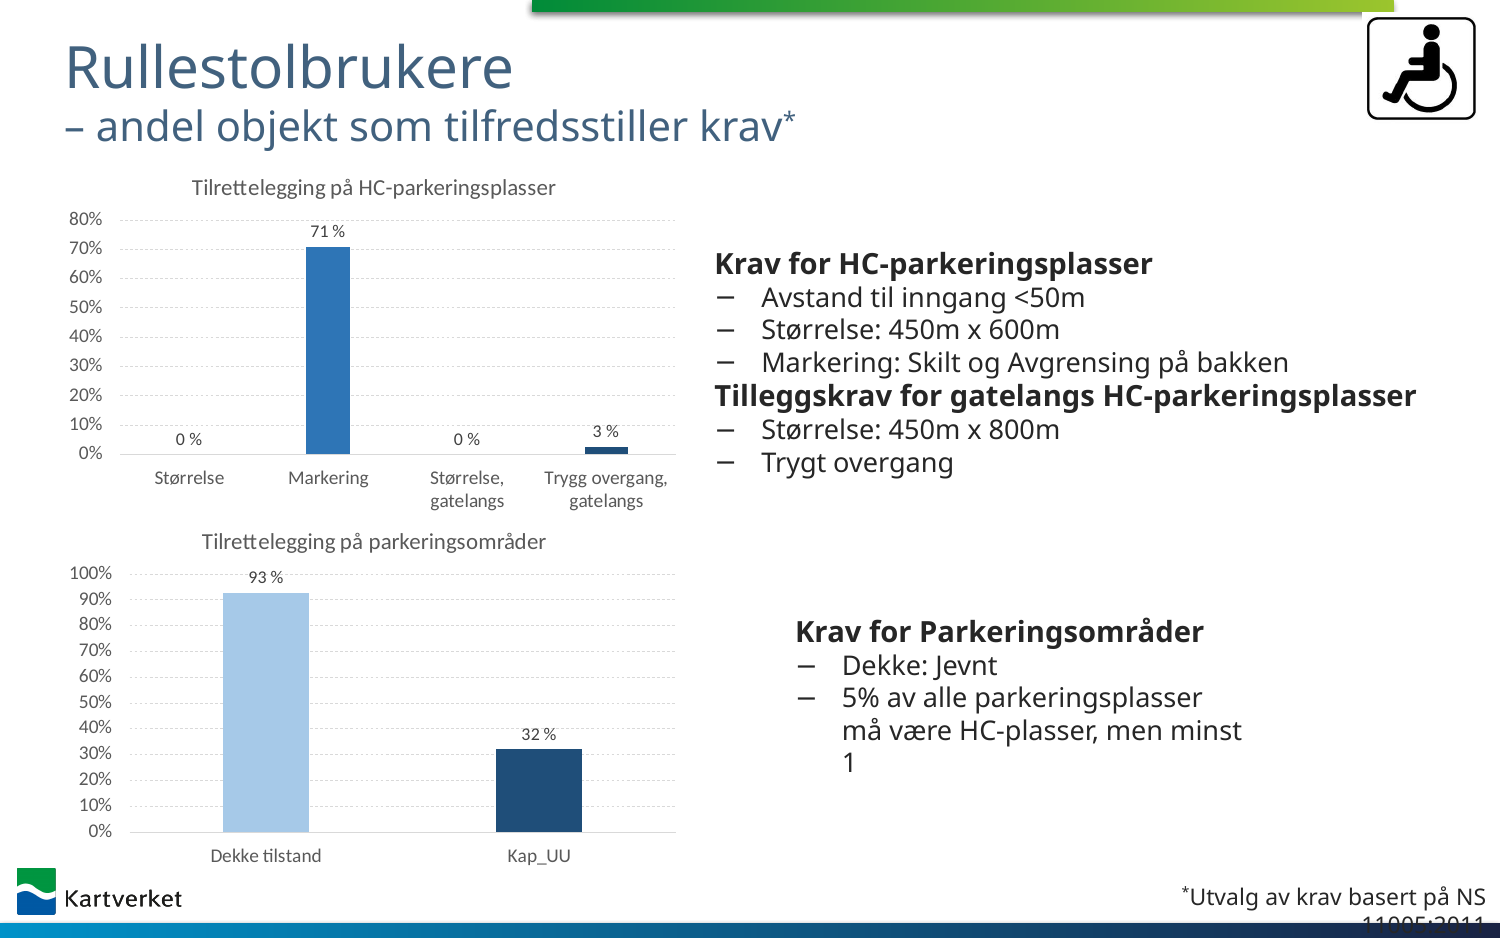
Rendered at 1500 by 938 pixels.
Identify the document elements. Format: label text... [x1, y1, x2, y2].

text_box *Utvalg av krav basert på NS 11005:2011 [1068, 873, 1500, 938]
text_box Rullestolbrukere – andel objekt som tilfredsstiller krav* [49, 25, 1431, 158]
text_box Krav for Parkeringsområder Dekke: Jevnt 5% av alle parkeringsplasser må være HC-plasser, men minst 1 [780, 605, 1261, 786]
picture [1362, 12, 1481, 126]
text_box Krav for HC-parkeringsplasser Avstand til inngang <50m Størrelse: 450m x 600m Markering: Skilt og Avgrensing på bakken Tilleggskrav for gatelangs HC-parkeringsplasser Størrelse: 450m x 800m Trygt overgang [699, 237, 1433, 485]
picture [62, 166, 687, 519]
picture [62, 520, 687, 874]
